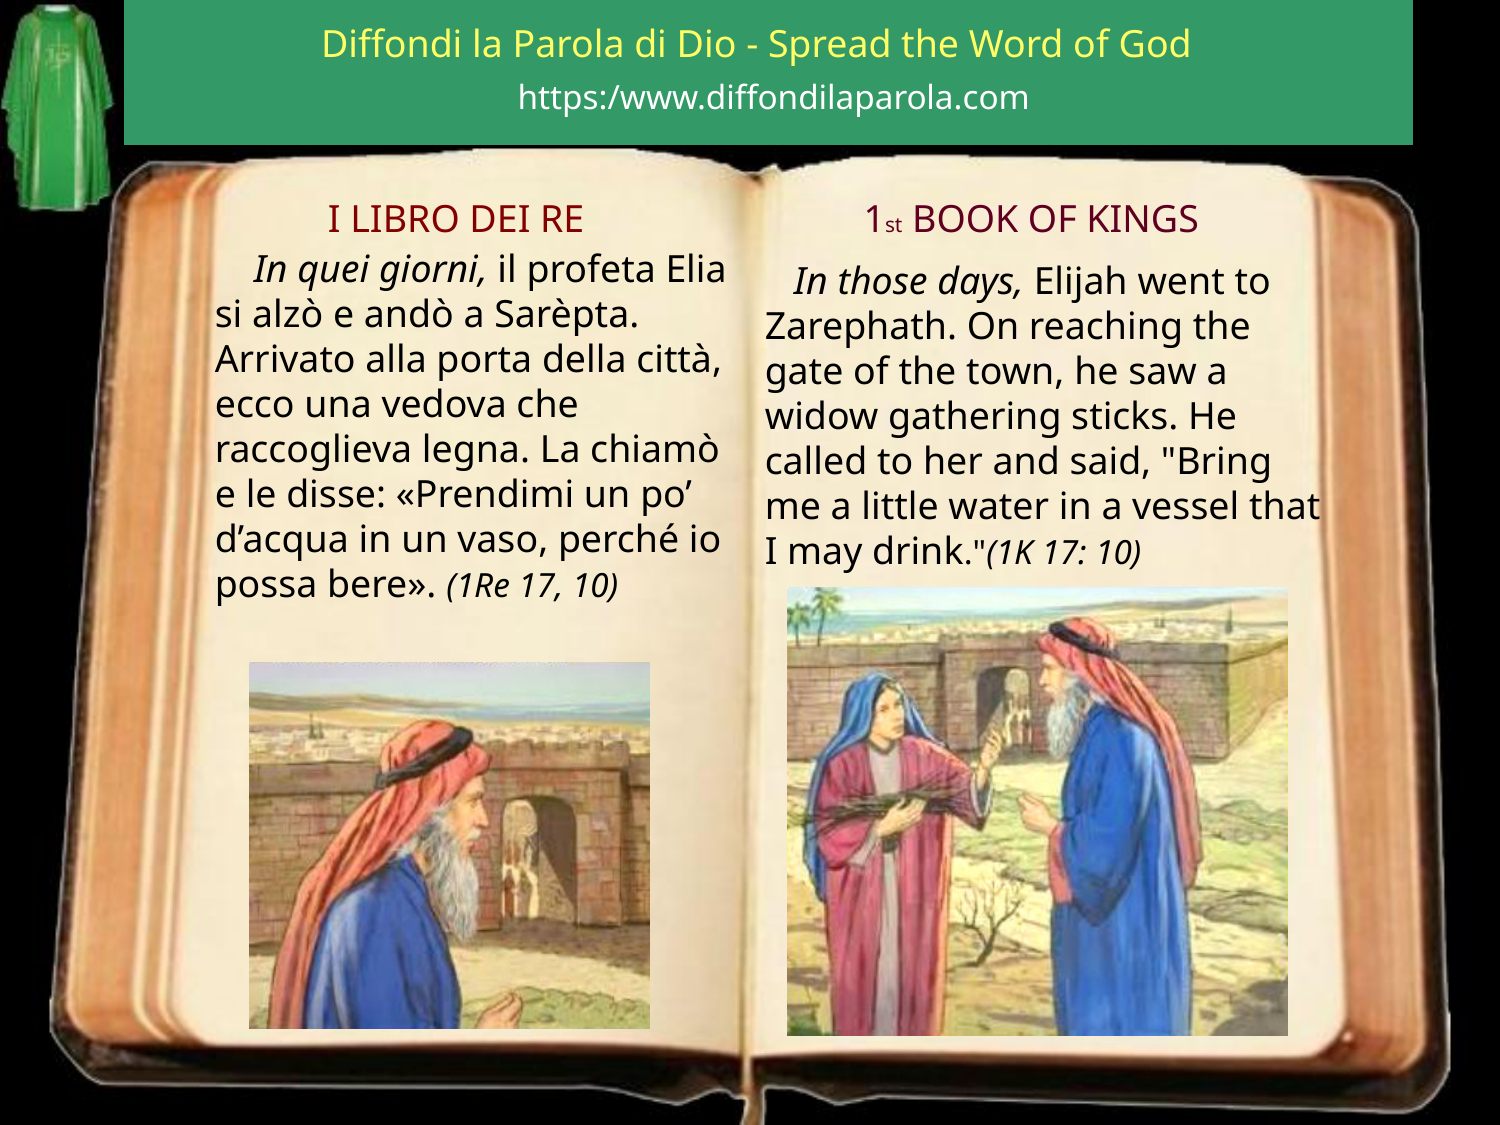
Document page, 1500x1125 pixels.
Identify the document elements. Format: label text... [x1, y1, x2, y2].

text_box Diffondi la Parola di Dio - Spread the Word of God https:/www.diffondilaparola.com [124, 0, 1413, 145]
text_box 1st BOOK OF KINGS [774, 187, 1288, 248]
text_box In quei giorni, il profeta Elia si alzò e andò a Sarèpta. Arrivato alla porta della città, ecco una vedova che raccoglieva legna. La chiamò e le disse: «Prendimi un po’ d’acqua in un vaso, perché io possa bere». (1Re 17, 10) [200, 237, 763, 613]
text_box I LIBRO DEI RE [174, 187, 738, 248]
picture [0, 0, 1500, 1125]
text_box In those days, Elijah went to Zarephath. On reaching the gate of the town, he saw a widow gathering sticks. He called to her and said, "Bring me a little water in a vessel that I may drink."(1K 17: 10) [749, 249, 1338, 580]
